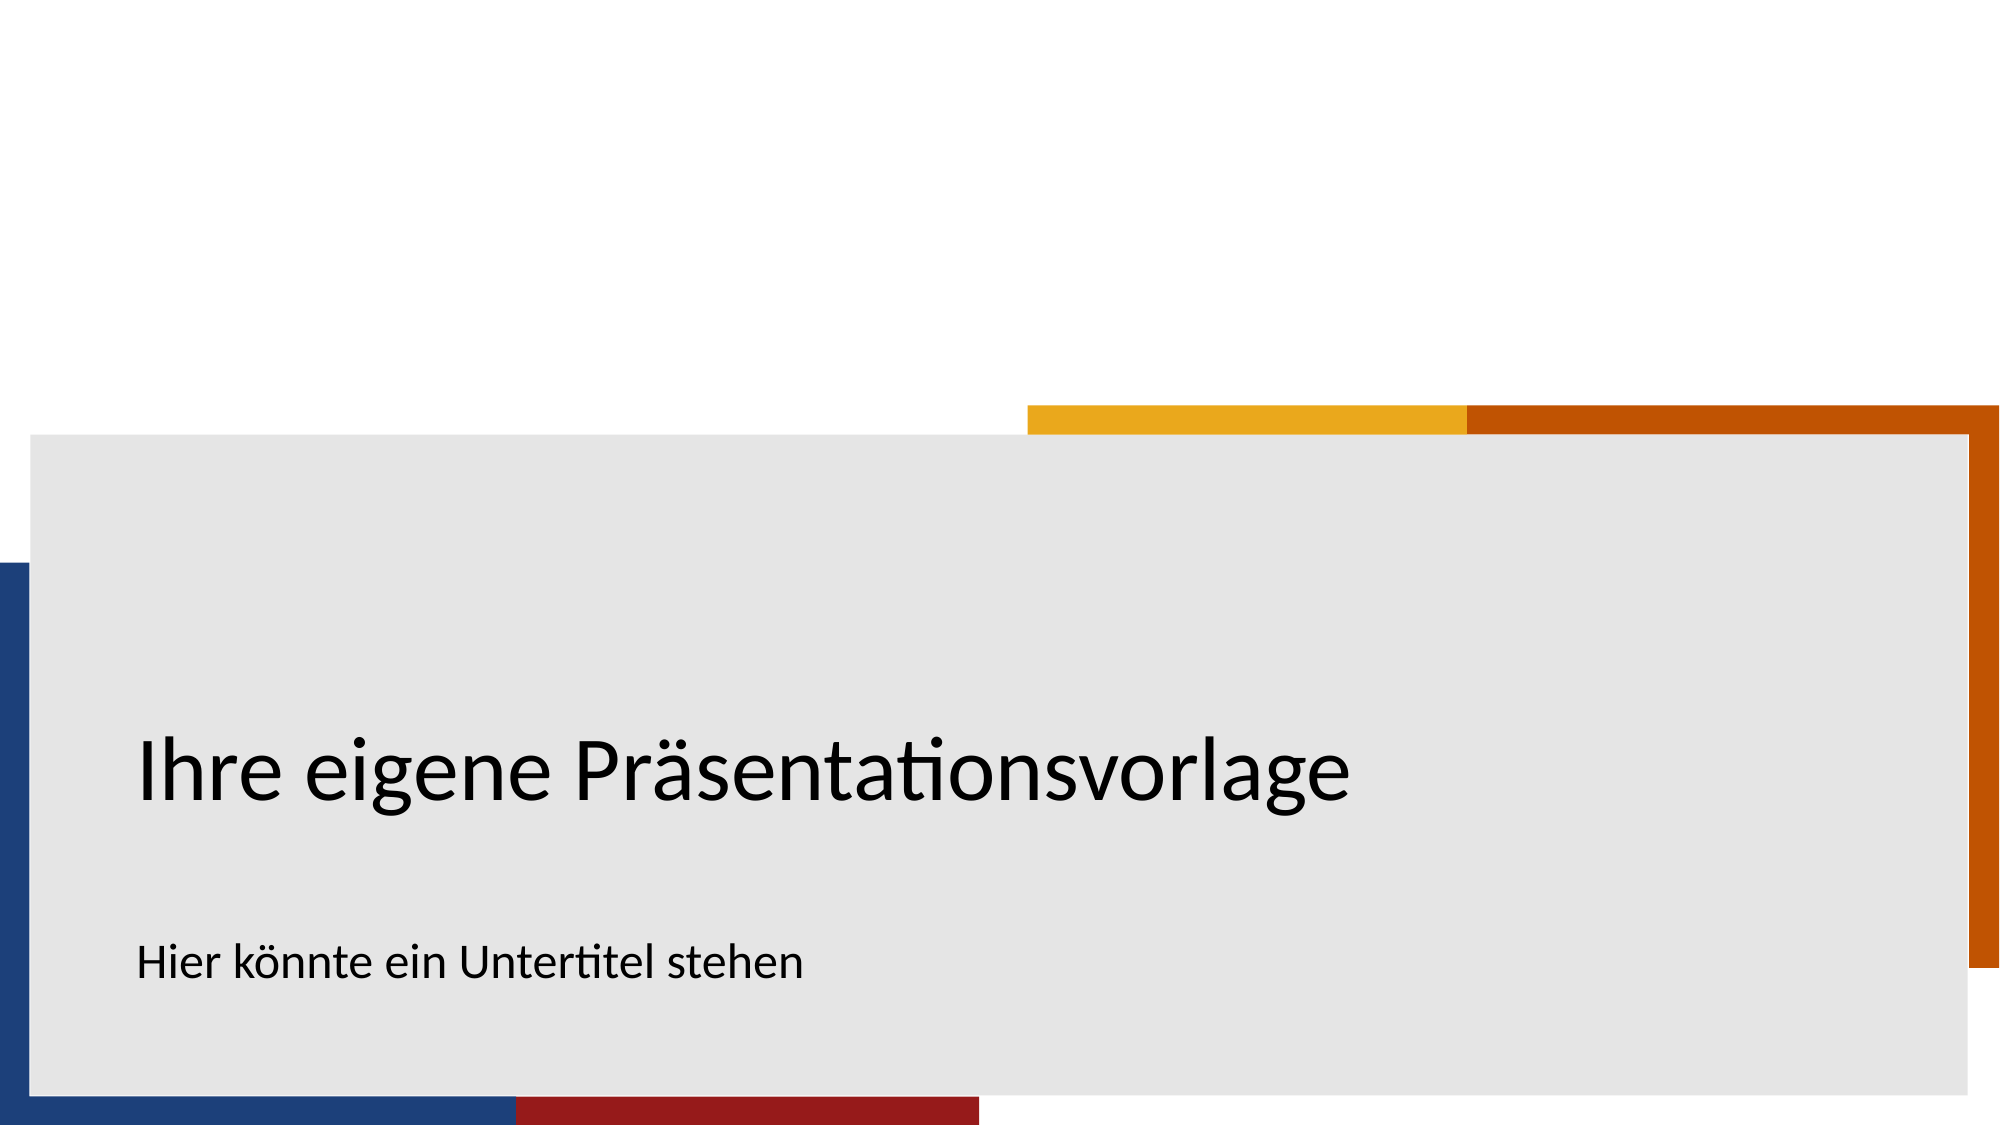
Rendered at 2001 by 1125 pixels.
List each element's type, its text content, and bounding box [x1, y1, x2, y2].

list Hier könnte ein Untertitel stehen [136, 916, 1862, 999]
title Ihre eigene Präsentationsvorlage [136, 718, 1862, 819]
